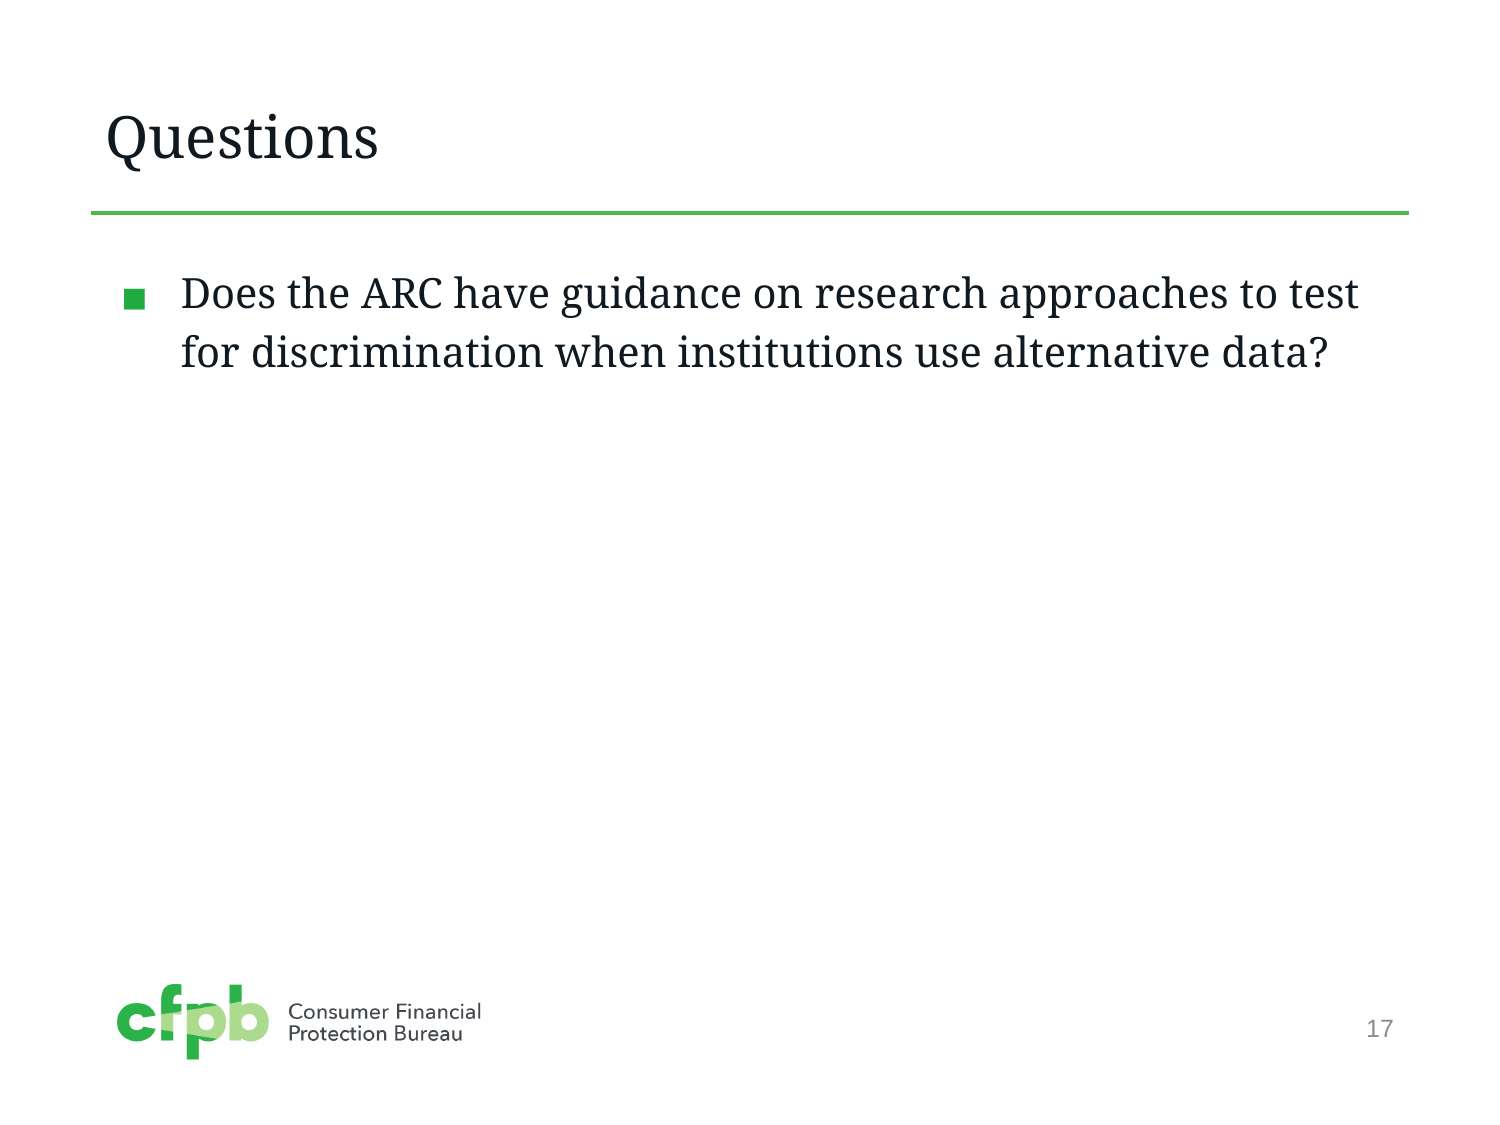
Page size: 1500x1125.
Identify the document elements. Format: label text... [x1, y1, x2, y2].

picture [78, 945, 519, 1098]
slide_number 17 [1071, 997, 1410, 1058]
title Questions [90, 74, 1410, 197]
list Does the ARC have guidance on research approaches to test for discrimination when institutions use alternative data? [90, 249, 1410, 924]
